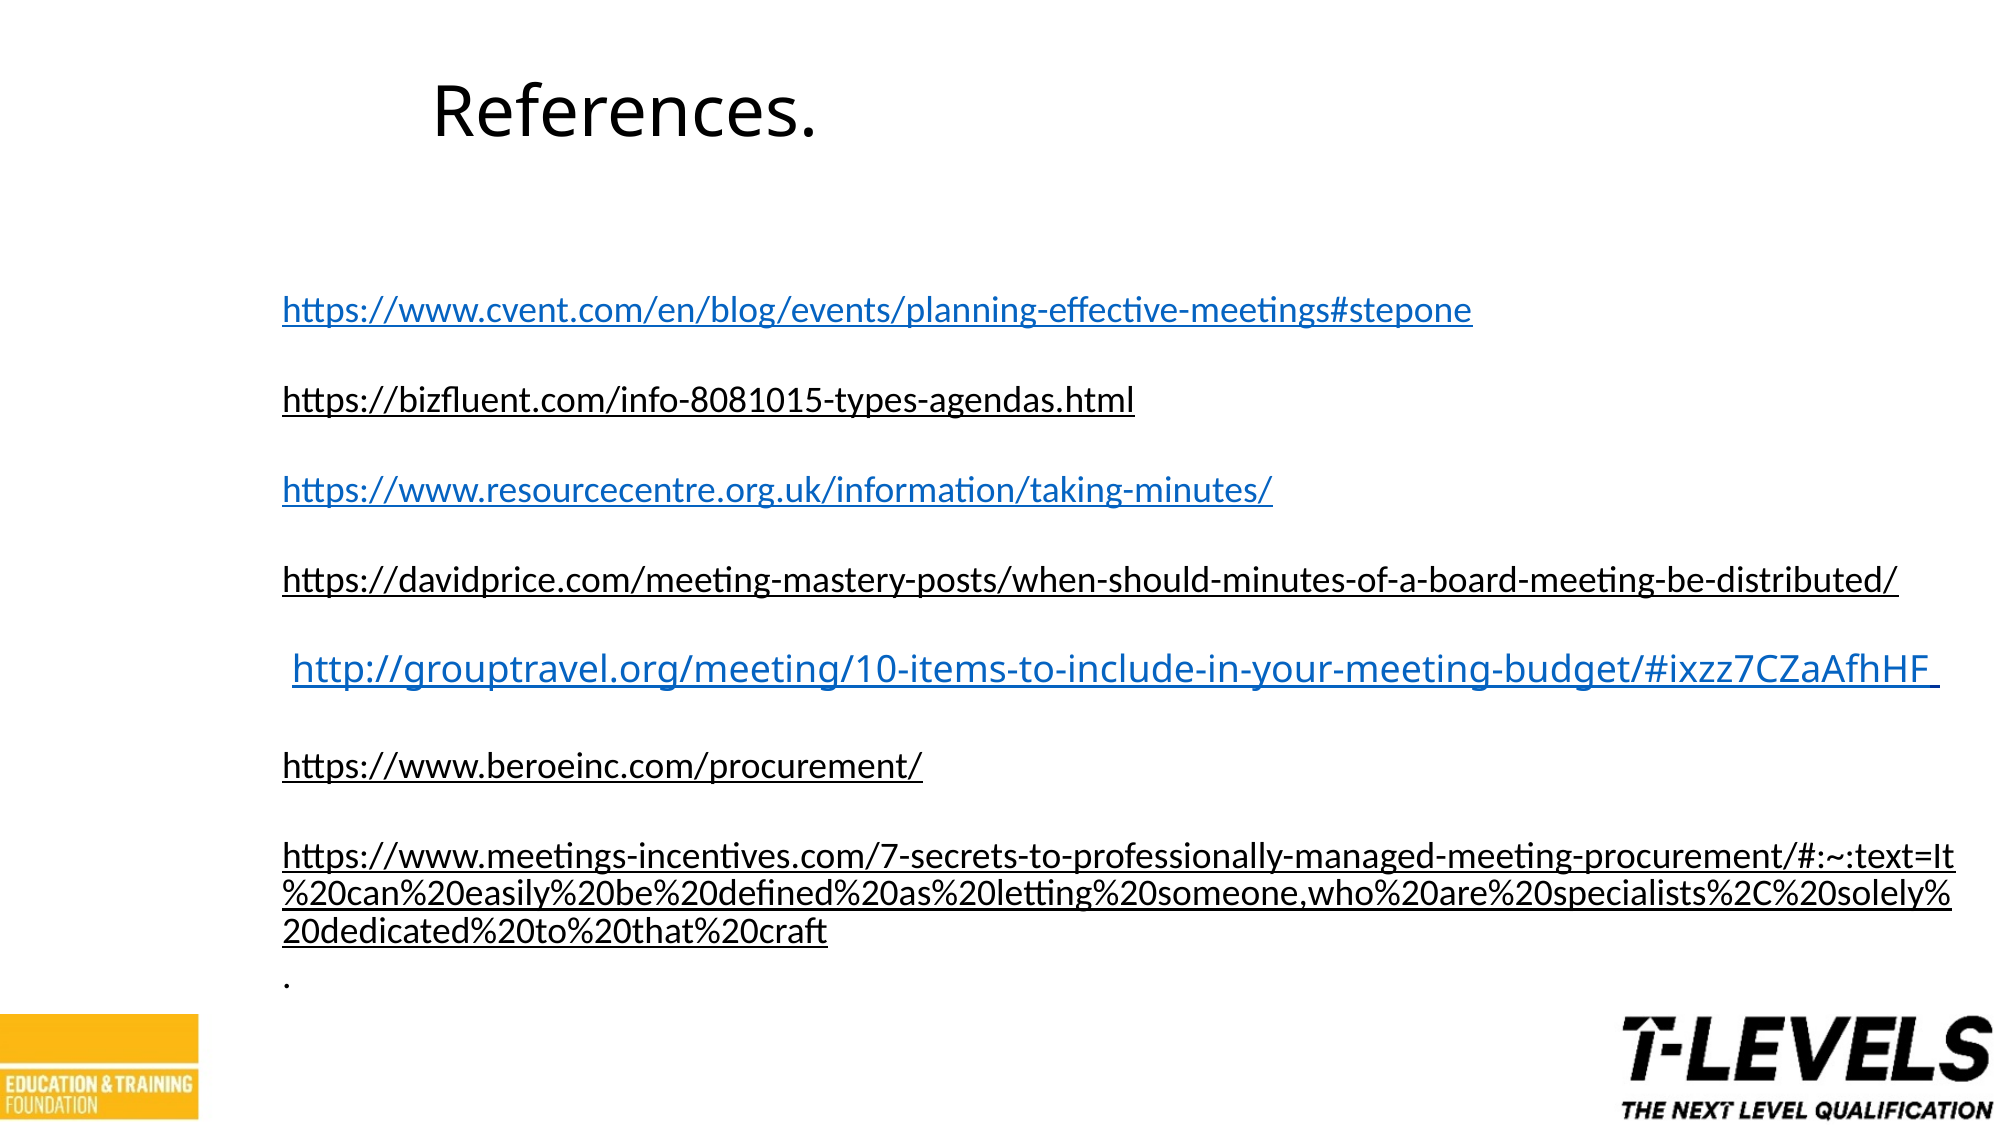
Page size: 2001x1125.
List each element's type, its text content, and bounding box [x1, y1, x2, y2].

text_box https://www.cvent.com/en/blog/events/planning-effective-meetings#stepone https://bizfluent.com/info-8081015-types-agendas.html https://www.resourcecentre.org.uk/information/taking-minutes/ https://davidprice.com/meeting-mastery-posts/when-should-minutes-of-a-board-meeting-be-distributed/ http://grouptravel.org/meeting/10-items-to-include-in-your-meeting-budget/#ixzz7CZaAfhHF https://www.beroeinc.com/procurement/ https://www.meetings-incentives.com/7-secrets-to-professionally-managed-meeting-procurement/#:~:text=It%20can%20easily%20be%20defined%20as%20letting%20someone,who%20are%20specialists%2C%20solely%20dedicated%20to%20that%20craft. [267, 232, 1983, 928]
picture [0, 1014, 2000, 1125]
title References. [416, 59, 1863, 232]
